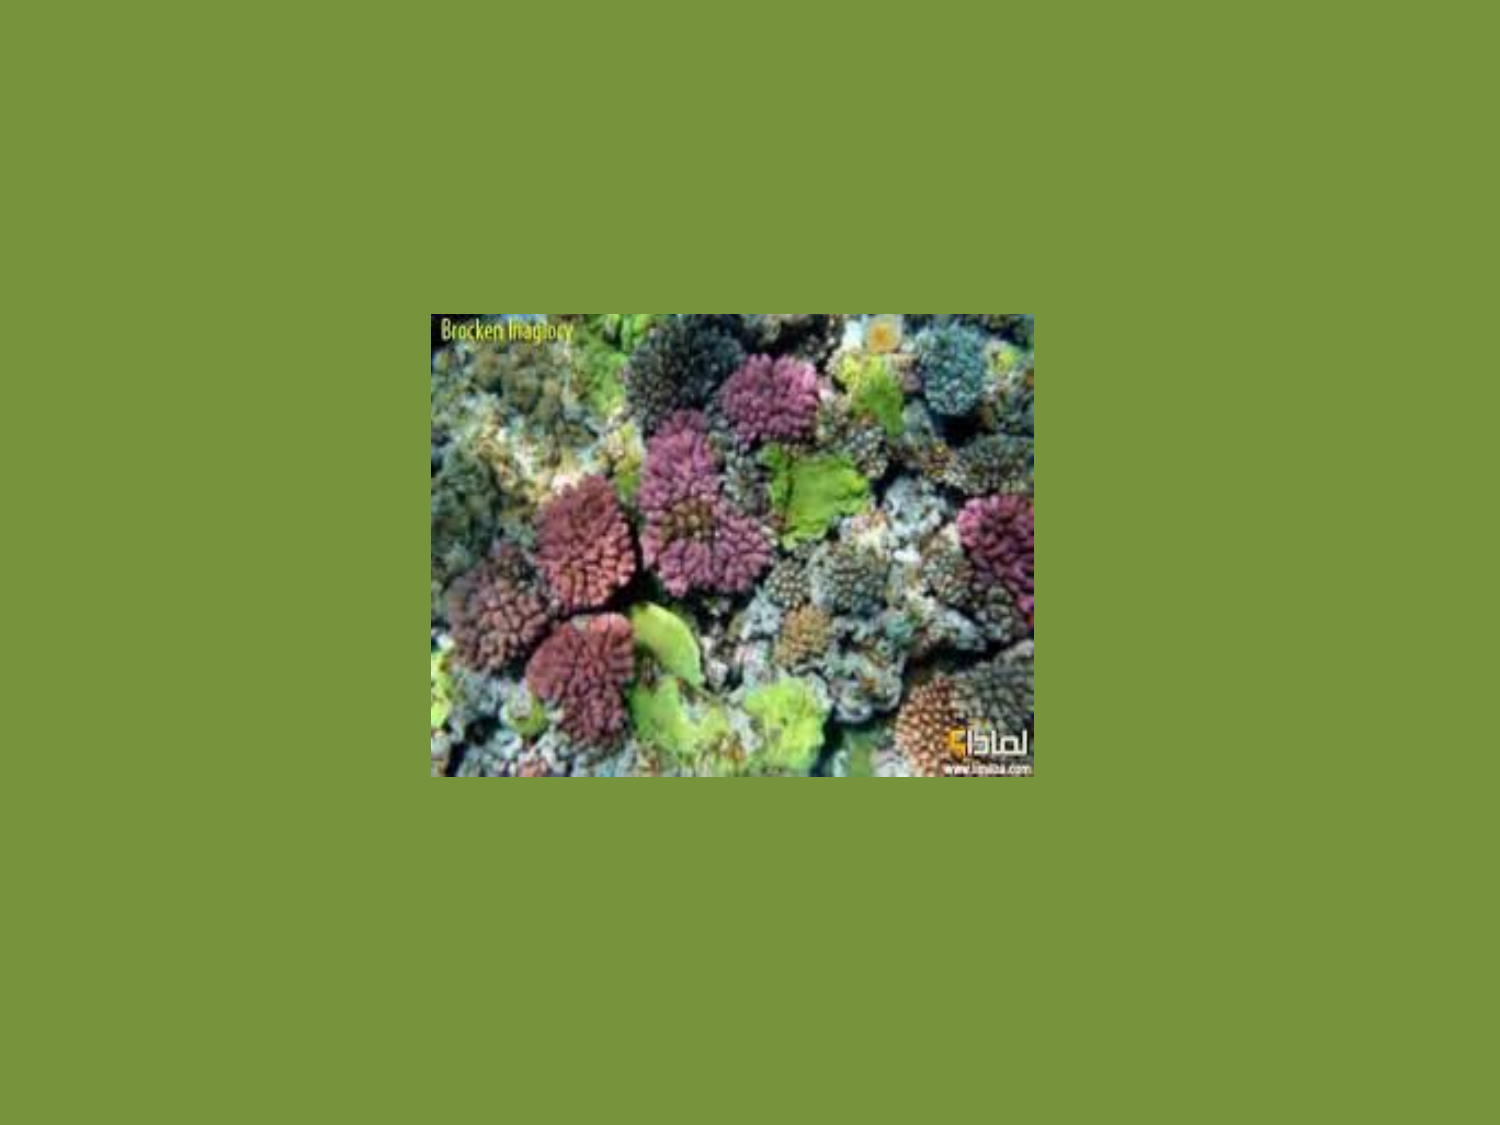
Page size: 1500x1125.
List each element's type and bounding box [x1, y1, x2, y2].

list [430, 314, 1034, 777]
